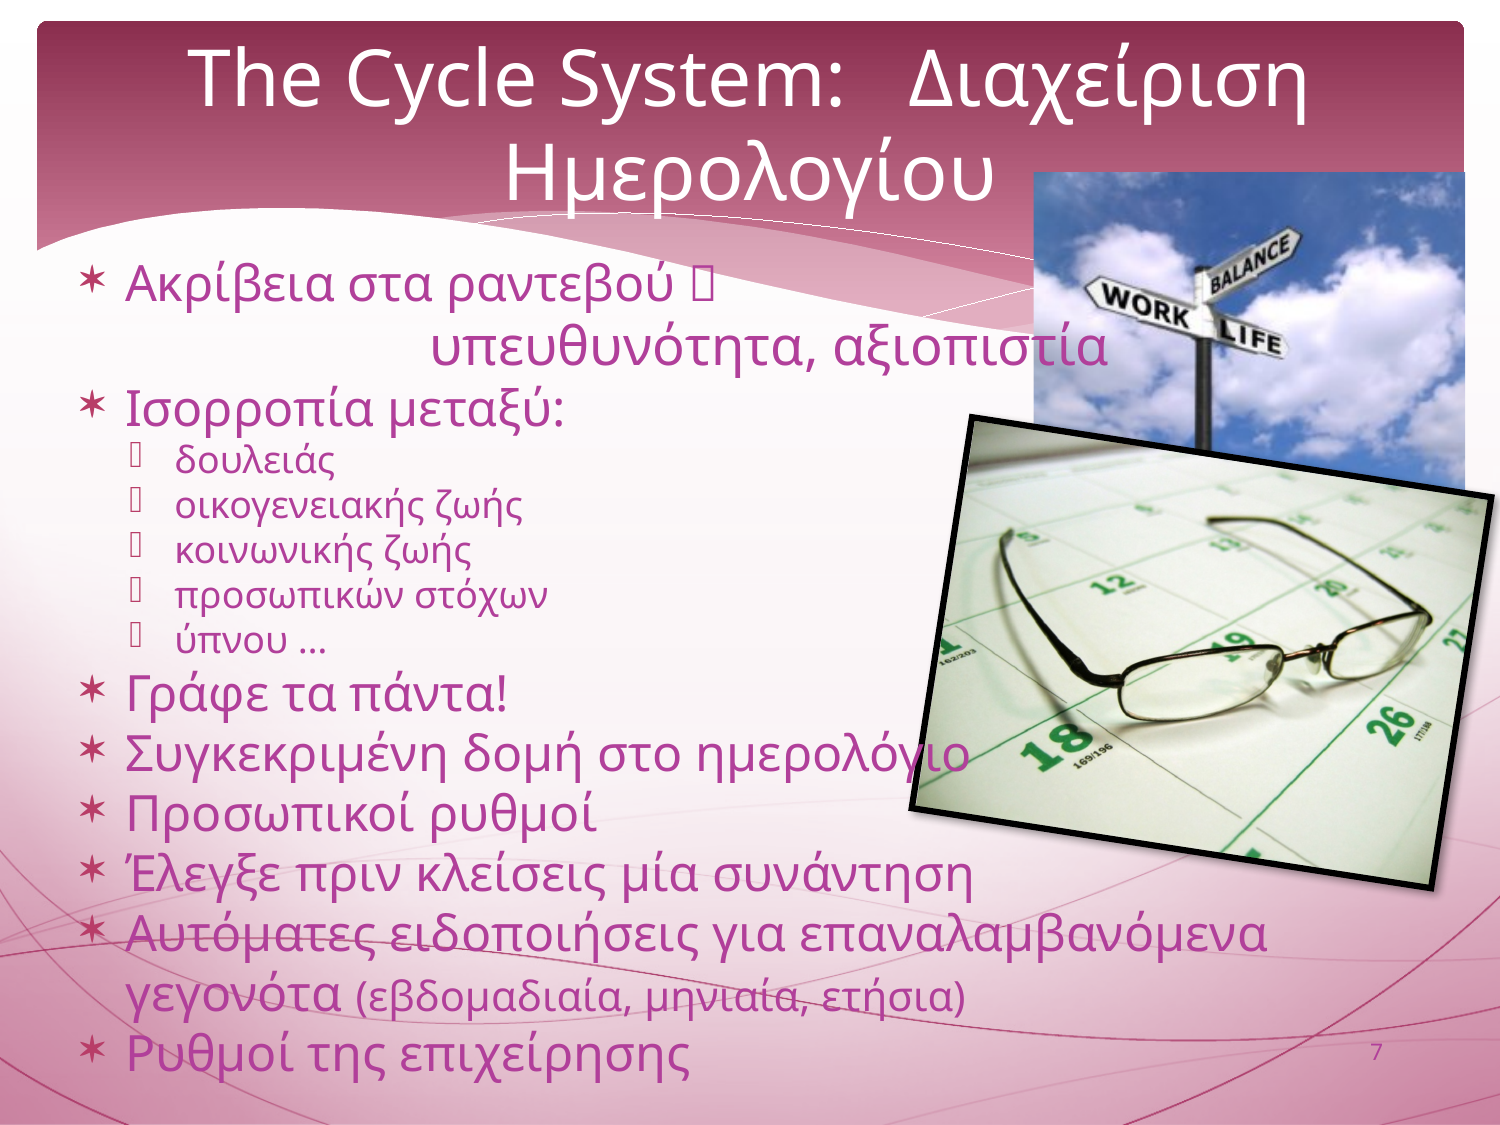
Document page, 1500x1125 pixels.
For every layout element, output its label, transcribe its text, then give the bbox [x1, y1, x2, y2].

slide_number 7 [1281, 1023, 1473, 1084]
picture [941, 172, 1487, 884]
title The Cycle System: Διαχείριση Ημερολογίου [75, 19, 1425, 225]
list Ακρίβεια στα ραντεβού  υπευθυνότητα, αξιοπιστία Ισορροπία μεταξύ: δουλειάς οικογενειακής ζωής κοινωνικής ζωής προσωπικών στόχων ύπνου … Γράφε τα πάντα! Συγκεκριμένη δομή στο ημερολόγιο Προσωπικοί ρυθμοί Έλεγξε πριν κλείσεις μία συνάντηση Αυτόματες ειδοποιήσεις για επαναλαμβανόμενα γεγονότα (εβδομαδιαία, μηνιαία, ετήσια) Ρυθμοί της επιχείρησης [64, 243, 1359, 1125]
